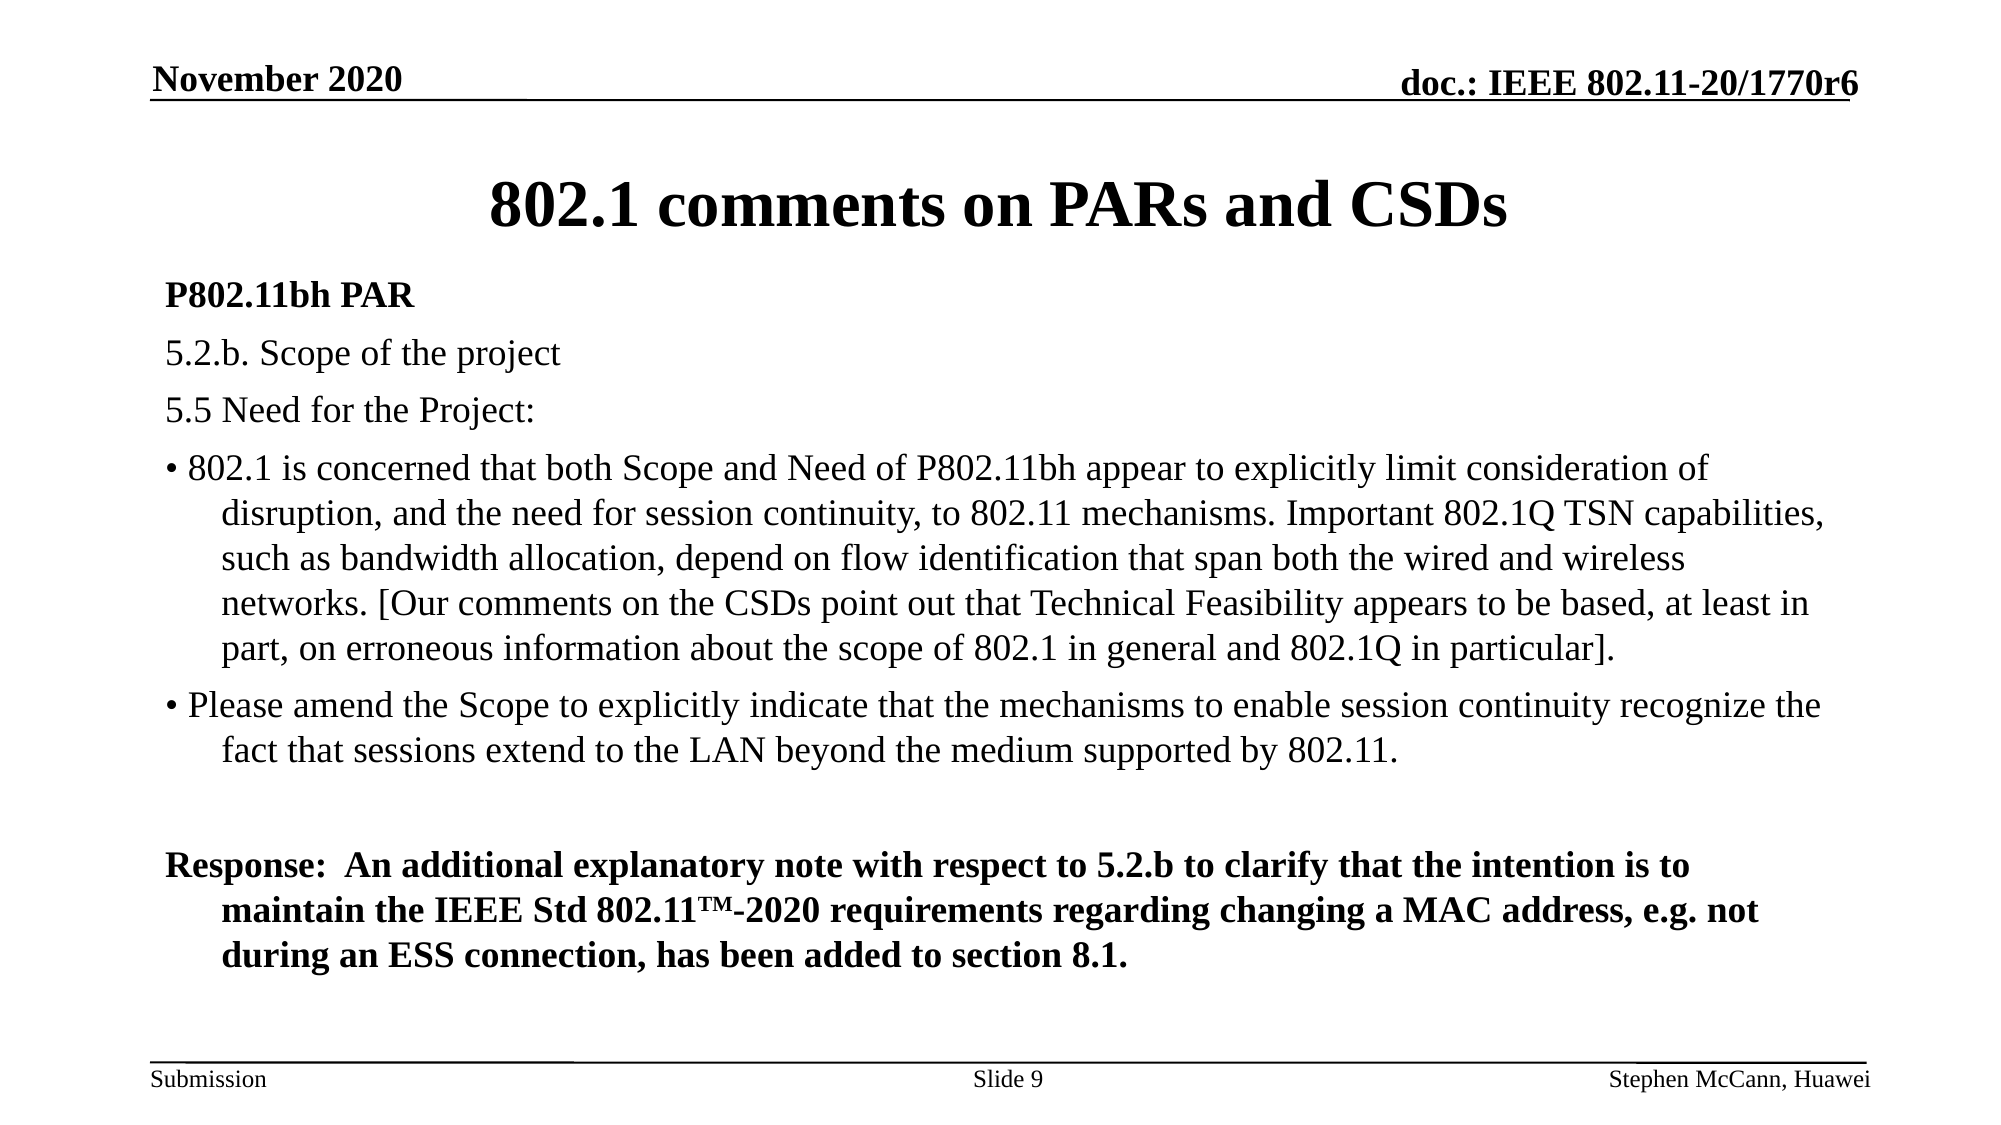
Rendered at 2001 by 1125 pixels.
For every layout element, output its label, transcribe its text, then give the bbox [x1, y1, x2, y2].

list P802.11bh PAR 5.2.b. Scope of the project 5.5 Need for the Project: • 802.1 is concerned that both Scope and Need of P802.11bh appear to explicitly limit consideration of disruption, and the need for session continuity, to 802.11 mechanisms. Important 802.1Q TSN capabilities, such as bandwidth allocation, depend on flow identification that span both the wired and wireless networks. [Our comments on the CSDs point out that Technical Feasibility appears to be based, at least in part, on erroneous information about the scope of 802.1 in general and 802.1Q in particular]. • Please amend the Scope to explicitly indicate that the mechanisms to enable session continuity recognize the fact that sessions extend to the LAN beyond the medium supported by 802.11. Response: An additional explanatory note with respect to 5.2.b to clarify that the intention is to maintain the IEEE Std 802.11TM-2020 requirements regarding changing a MAC address, e.g. not during an ESS connection, has been added to section 8.1. [149, 262, 1850, 1013]
footer Stephen McCann, Huawei [1174, 1061, 1872, 1093]
title 802.1 comments on PARs and CSDs [149, 112, 1850, 262]
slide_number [152, 54, 563, 100]
slide_number Slide 9 [950, 1061, 1067, 1123]
